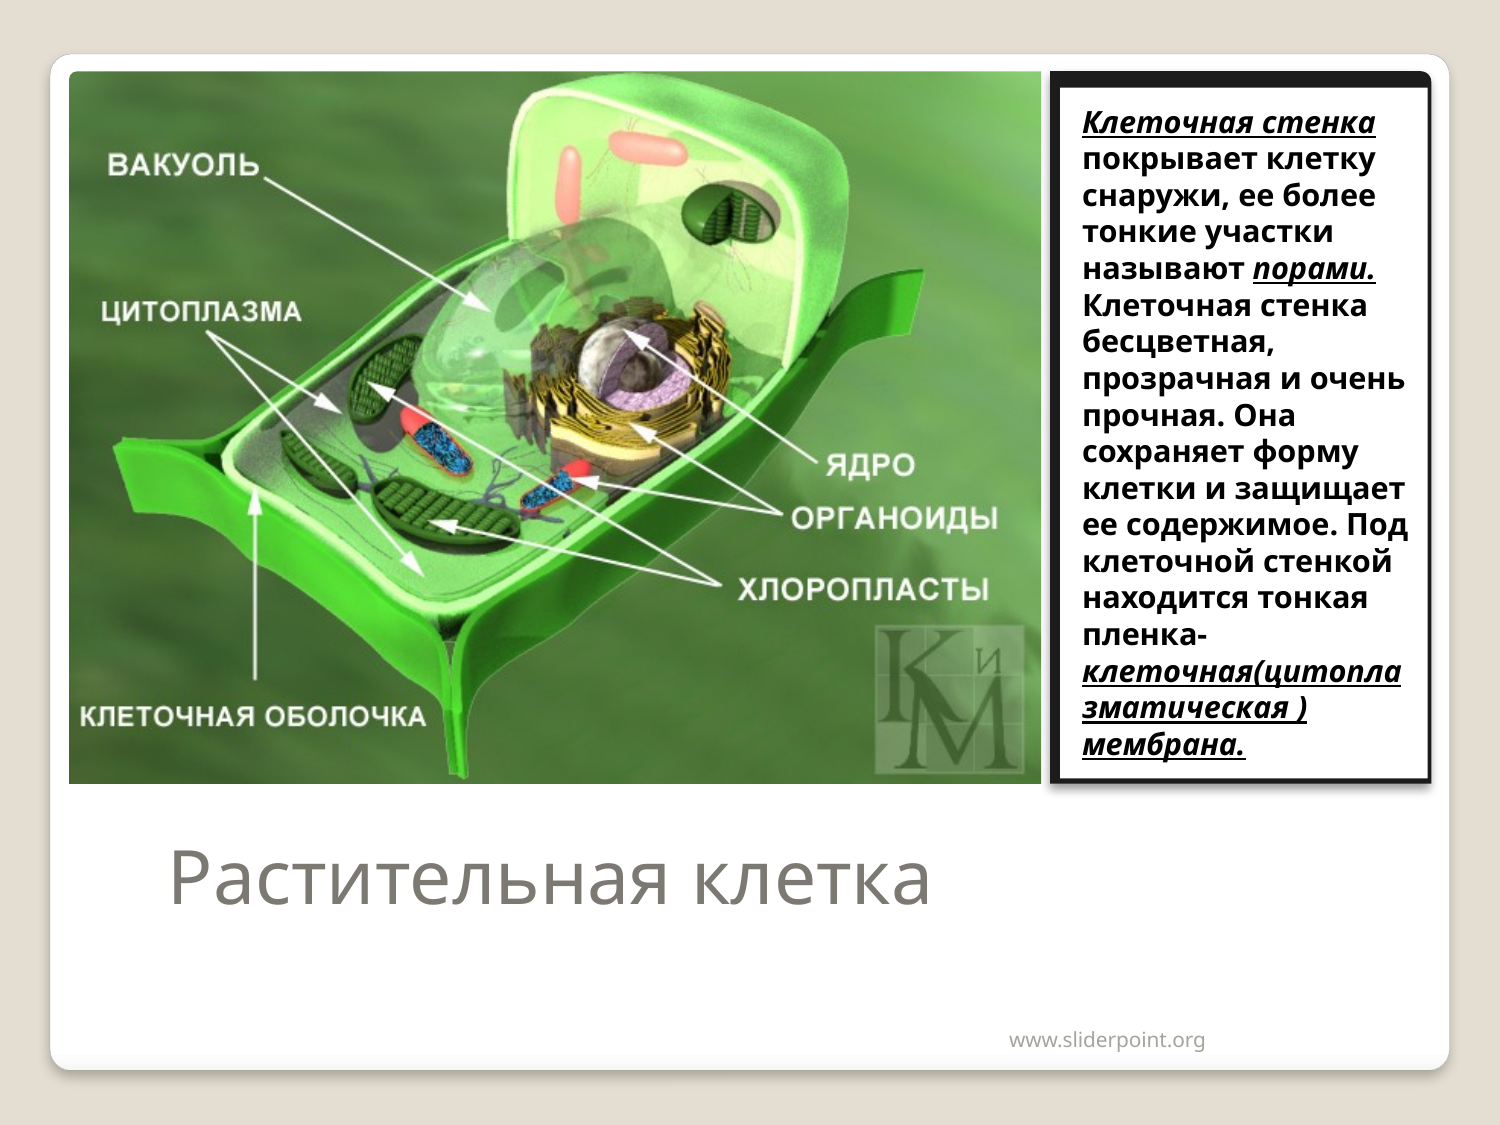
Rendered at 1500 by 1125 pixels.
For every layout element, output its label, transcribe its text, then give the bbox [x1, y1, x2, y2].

picture [68, 71, 1042, 785]
footer www.sliderpoint.org [994, 1002, 1370, 1063]
list Клеточная стенка покрывает клетку снаружи, ее более тонкие участки называют порами. Клеточная стенка бесцветная, прозрачная и очень прочная. Она сохраняет форму клетки и защищает ее содержимое. Под клеточной стенкой находится тонкая пленка- клеточная(цитоплазматическая ) мембрана. [1060, 87, 1428, 779]
title Растительная клетка [75, 822, 1425, 995]
